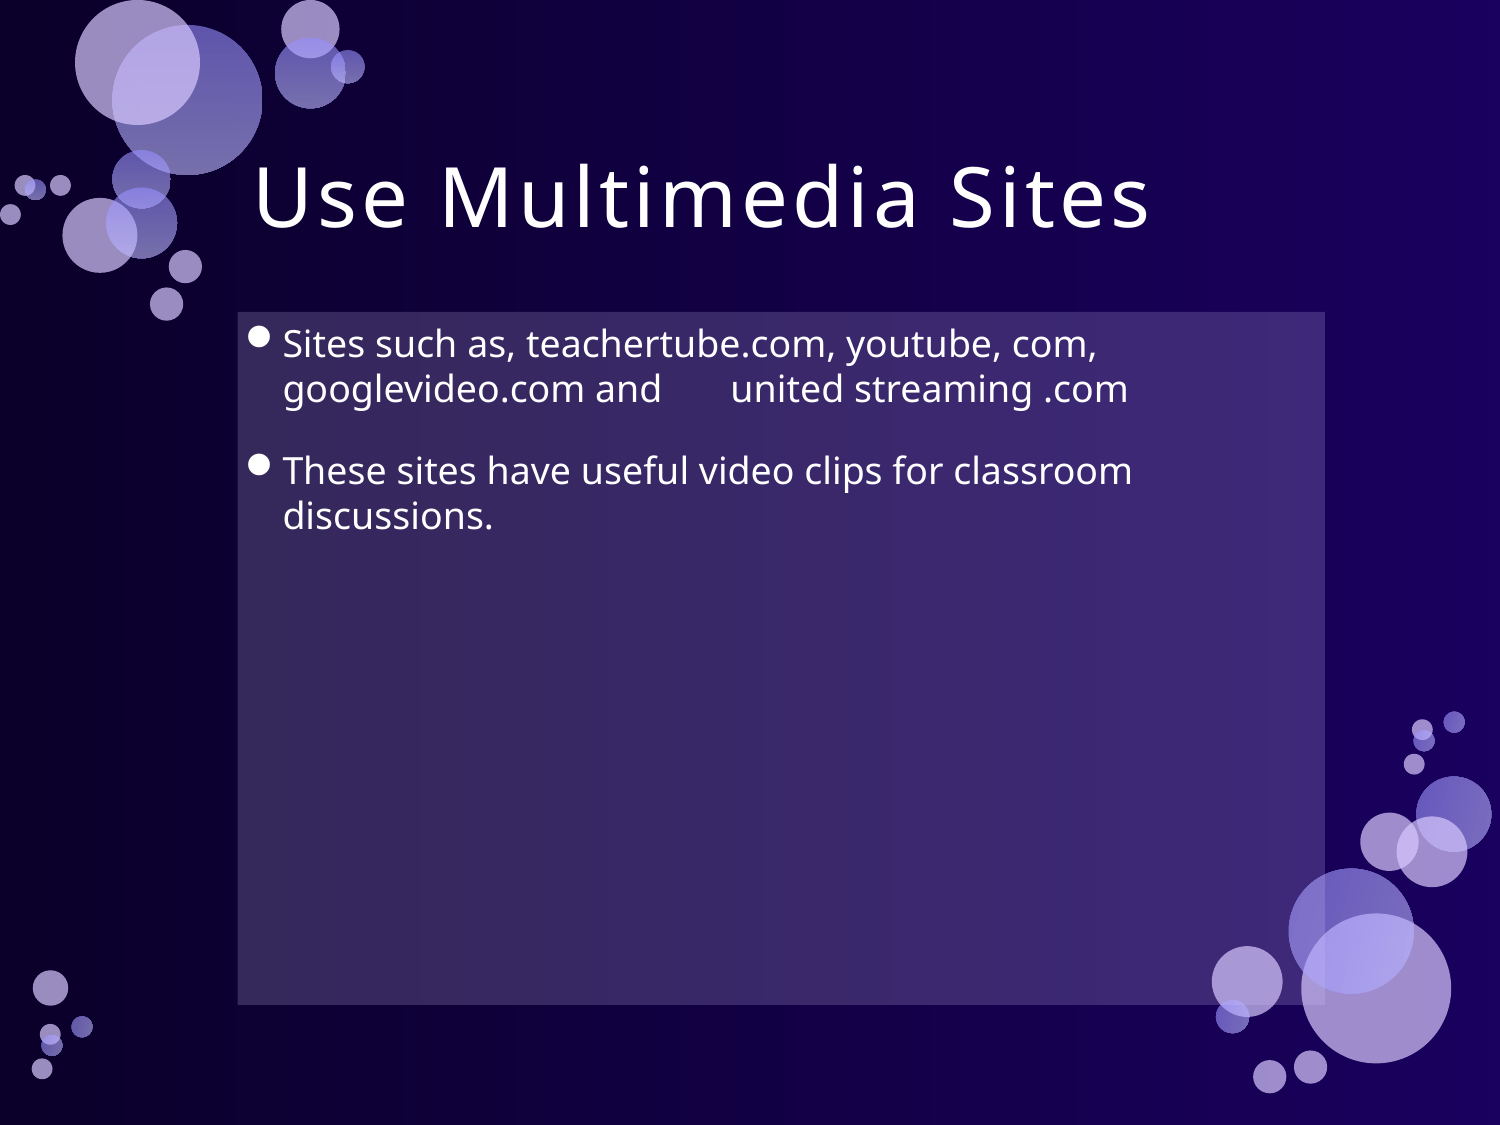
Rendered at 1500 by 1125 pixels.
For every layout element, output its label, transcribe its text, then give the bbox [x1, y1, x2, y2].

list Sites such as, teachertube.com, youtube, com, googlevideo.com and united streaming .com These sites have useful video clips for classroom discussions. [237, 311, 1325, 1005]
title Use Multimedia Sites [237, 99, 1325, 288]
